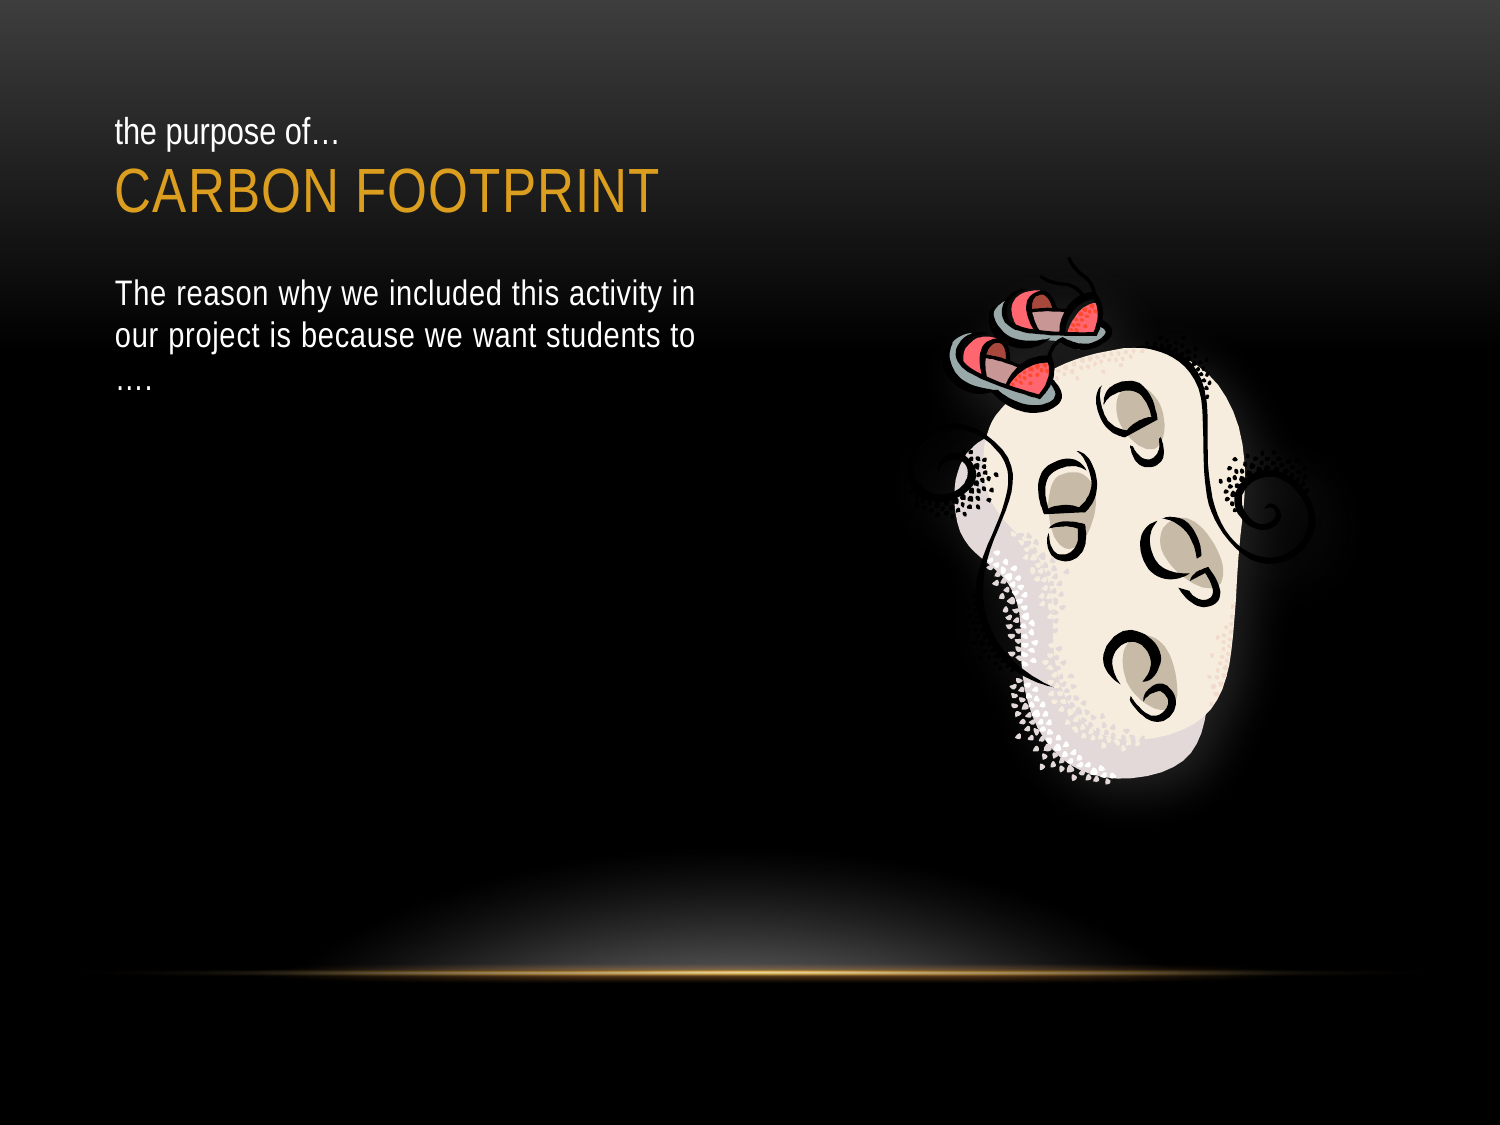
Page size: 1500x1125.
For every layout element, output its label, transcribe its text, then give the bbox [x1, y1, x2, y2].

title CARBON FOOTPRINT [99, 45, 1400, 233]
text_box the purpose of… [99, 99, 538, 160]
list The reason why we included this activity in our project is because we want students to …. [99, 262, 713, 938]
picture [0, 0, 1500, 1125]
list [899, 249, 1323, 793]
